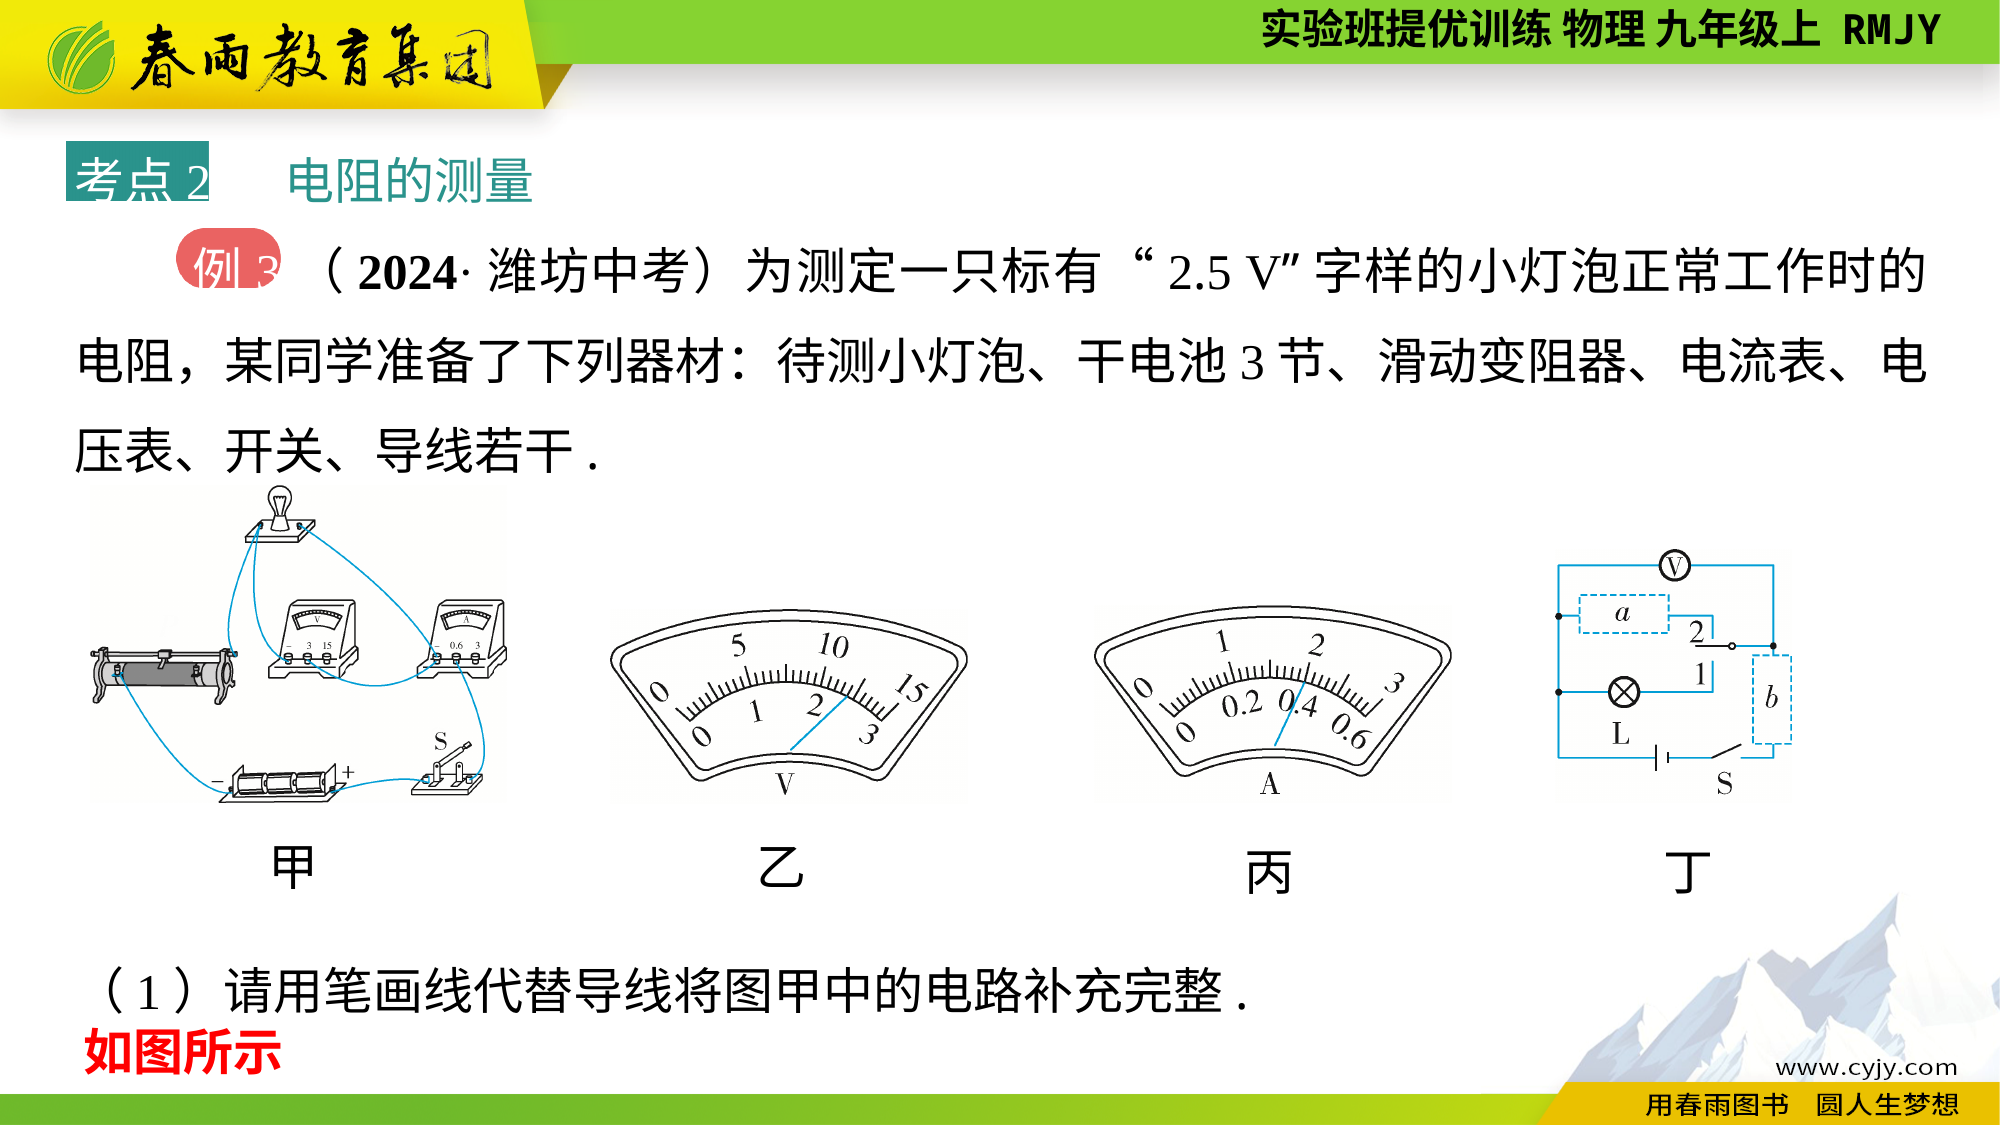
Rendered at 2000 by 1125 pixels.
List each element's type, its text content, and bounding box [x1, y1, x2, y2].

picture [0, 0, 2000, 1125]
text_box 丁 [1648, 811, 1729, 908]
text_box 乙 [741, 812, 822, 903]
list 考点2 电阻的测量 例3（2024·潍坊中考）为测定一只标有“2.5 V”字样的小灯泡正常工作时的电阻，某同学准备了下列器材：待测小灯泡、干电池3节、滑动变阻器、电流表、电压表、开关、导线若干. （1）请用笔画线代替导线将图甲中的电路补充完整. [59, 112, 1944, 1025]
text_box 丙 [1229, 812, 1310, 908]
text_box 如图所示 [68, 1012, 349, 1088]
text_box 甲 [254, 813, 334, 903]
